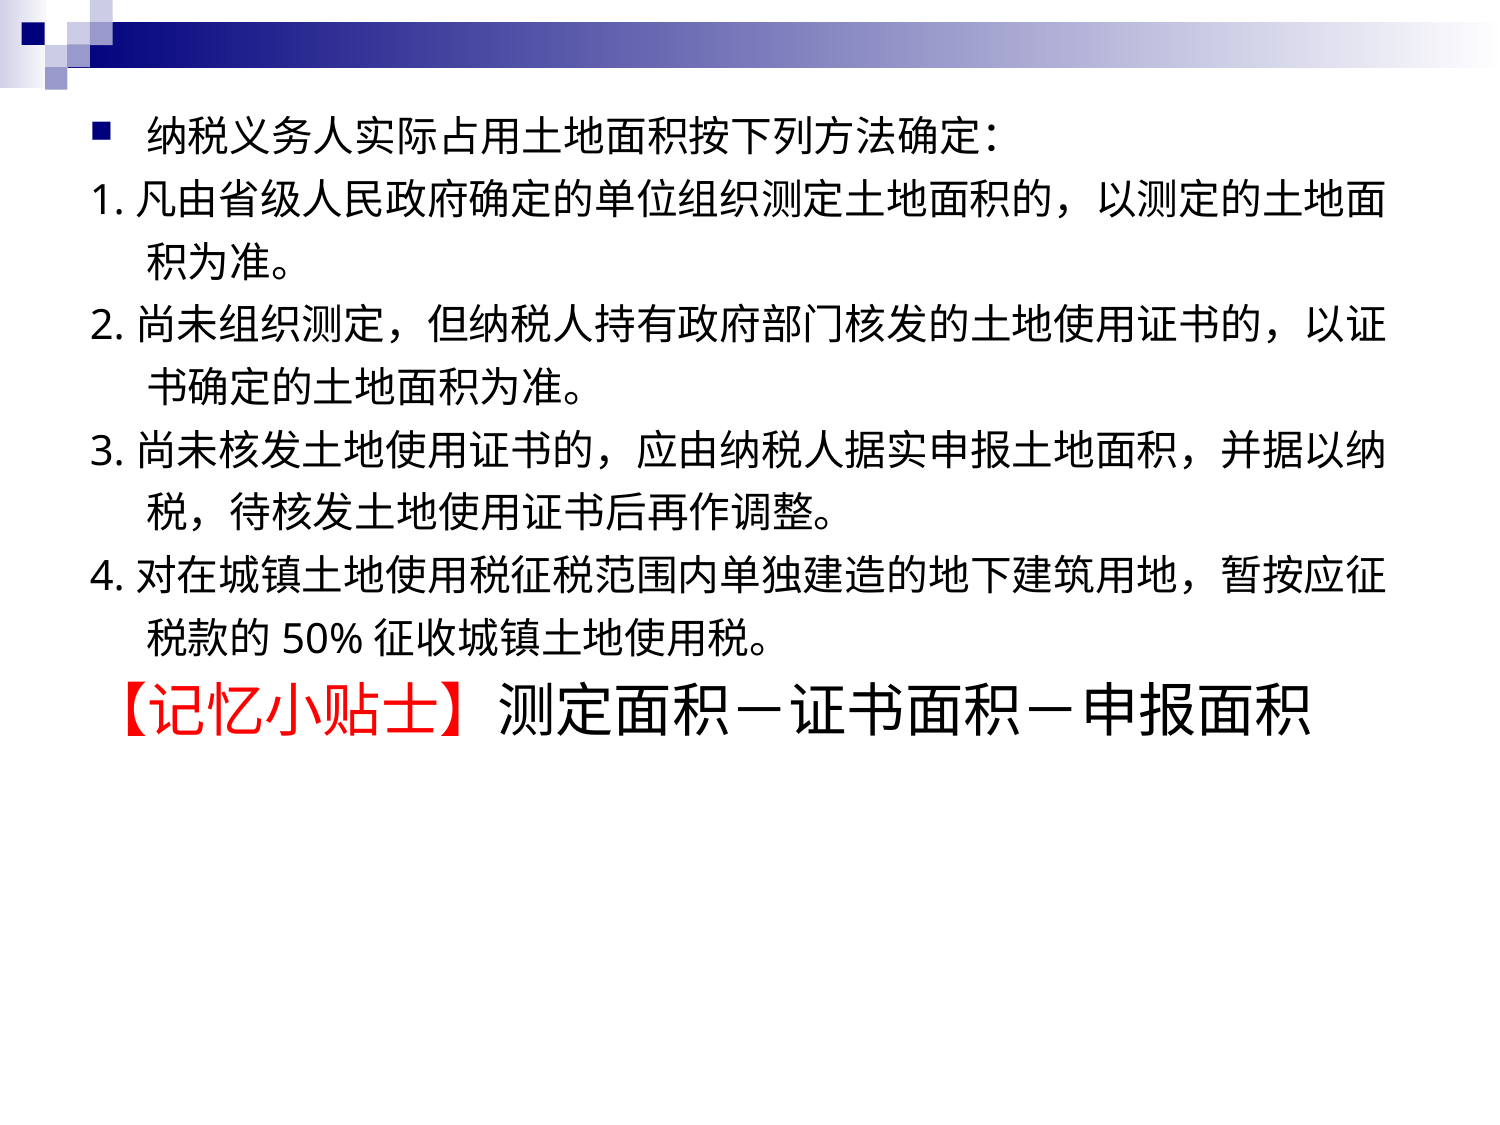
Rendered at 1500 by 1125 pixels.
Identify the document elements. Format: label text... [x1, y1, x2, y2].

list 纳税义务人实际占用土地面积按下列方法确定： 1.凡由省级人民政府确定的单位组织测定土地面积的，以测定的土地面积为准。 2.尚未组织测定，但纳税人持有政府部门核发的土地使用证书的，以证书确定的土地面积为准。 3.尚未核发土地使用证书的，应由纳税人据实申报土地面积，并据以纳税，待核发土地使用证书后再作调整。 4.对在城镇土地使用税征税范围内单独建造的地下建筑用地，暂按应征税款的50%征收城镇土地使用税。 【记忆小贴士】测定面积－证书面积－申报面积 [74, 89, 1426, 1071]
